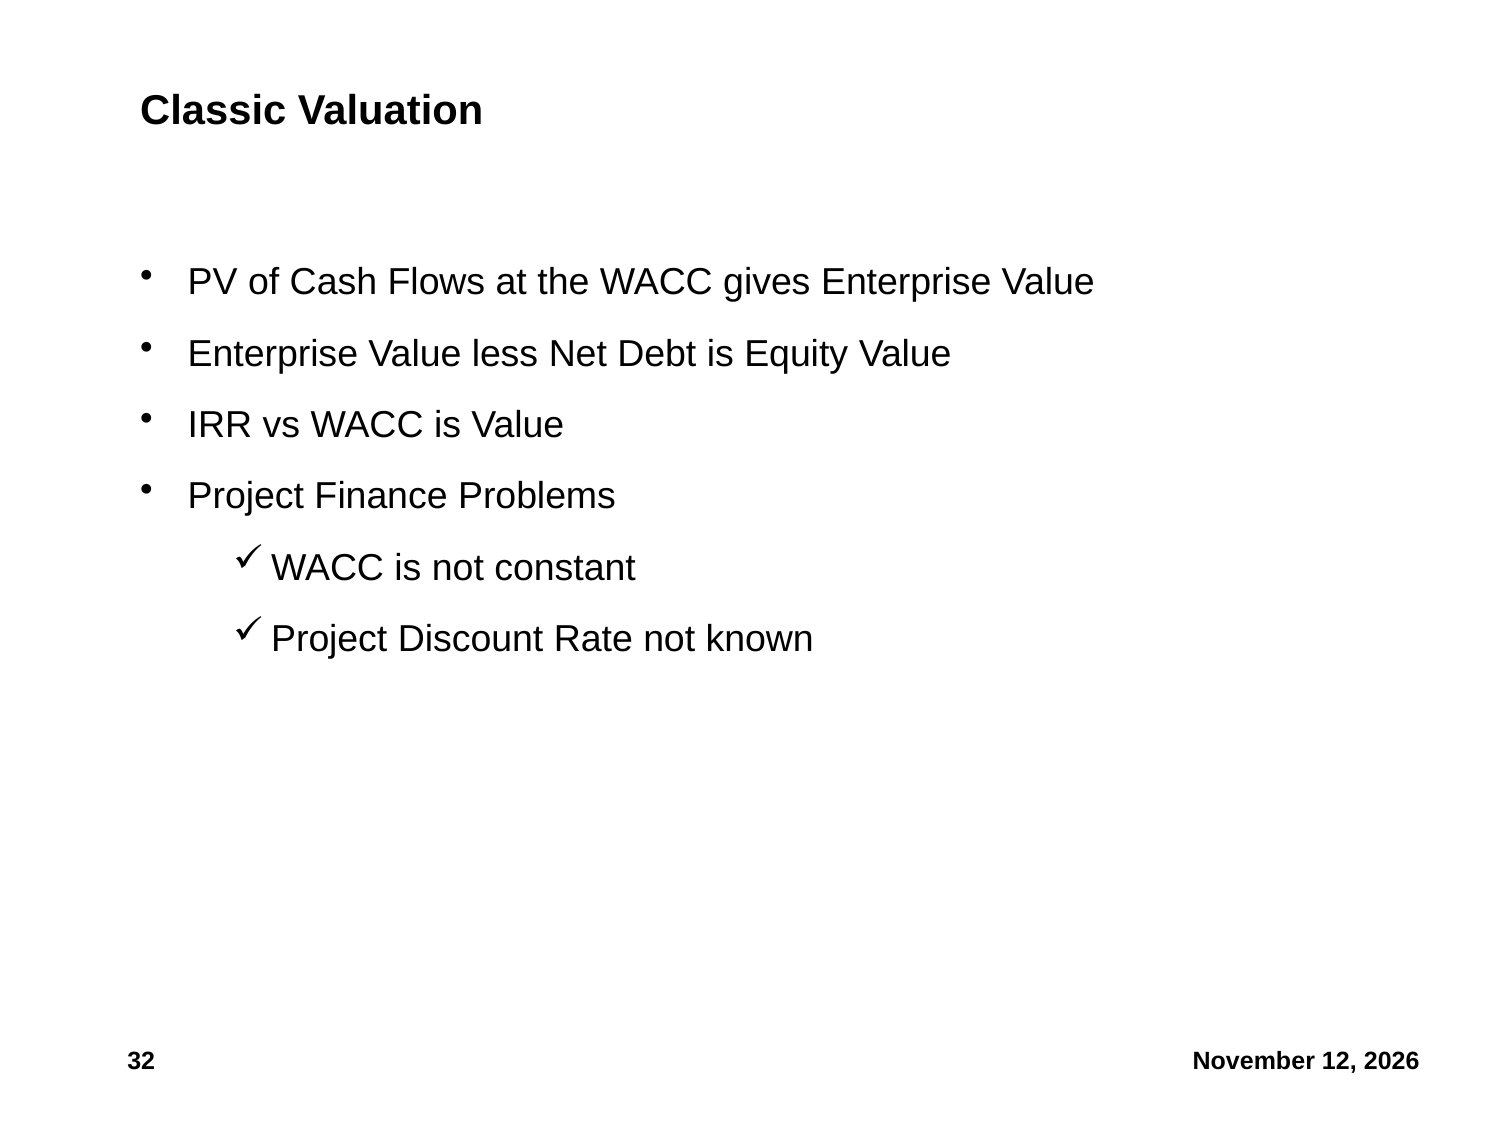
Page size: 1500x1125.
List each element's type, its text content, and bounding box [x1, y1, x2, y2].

list PV of Cash Flows at the WACC gives Enterprise Value Enterprise Value less Net Debt is Equity Value IRR vs WACC is Value Project Finance Problems WACC is not constant Project Discount Rate not known [124, 249, 1413, 1001]
title Classic Valuation [124, 74, 1376, 226]
